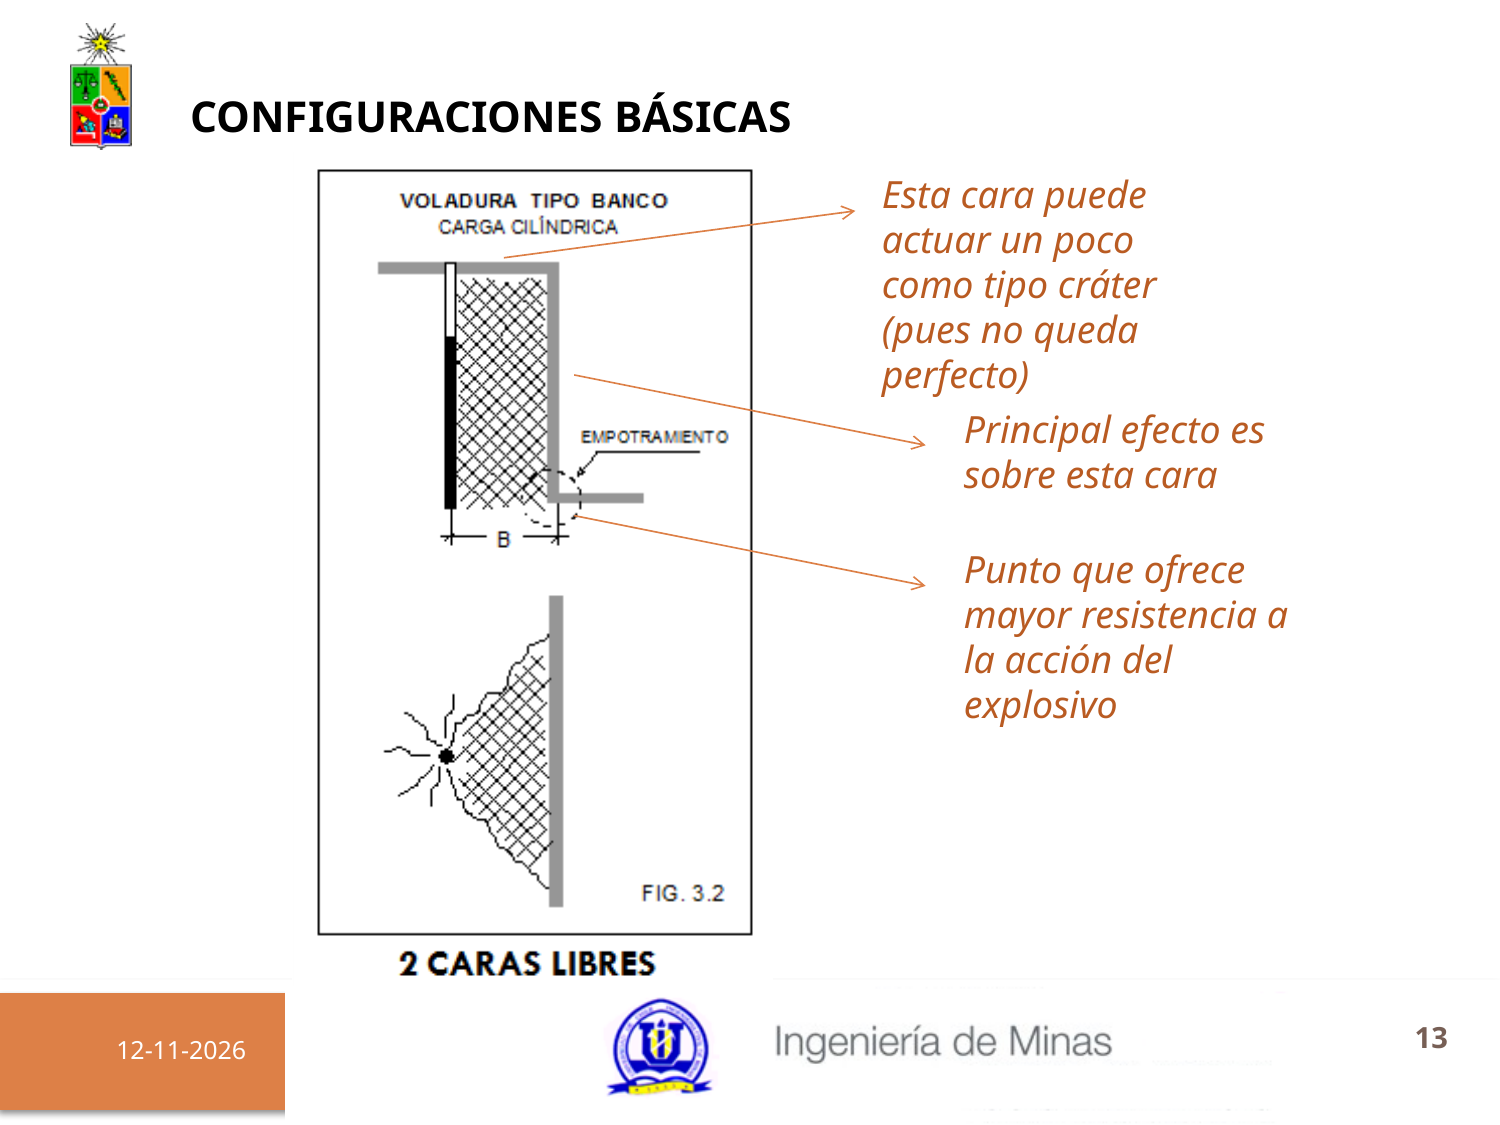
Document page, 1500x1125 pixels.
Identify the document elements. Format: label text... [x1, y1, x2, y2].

text_box Punto que ofrece mayor resistencia a la acción del explosivo [949, 538, 1311, 734]
text_box Principal efecto es sobre esta cara [949, 398, 1311, 504]
picture [285, 151, 1500, 1125]
text_box Configuraciones básicas [175, 81, 1266, 148]
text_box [503, 210, 856, 259]
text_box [573, 374, 927, 446]
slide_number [12, 995, 279, 1108]
text_box Esta cara puede actuar un poco como tipo cráter (pues no queda perfecto) [867, 163, 1229, 404]
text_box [573, 515, 927, 587]
picture [69, 23, 132, 151]
